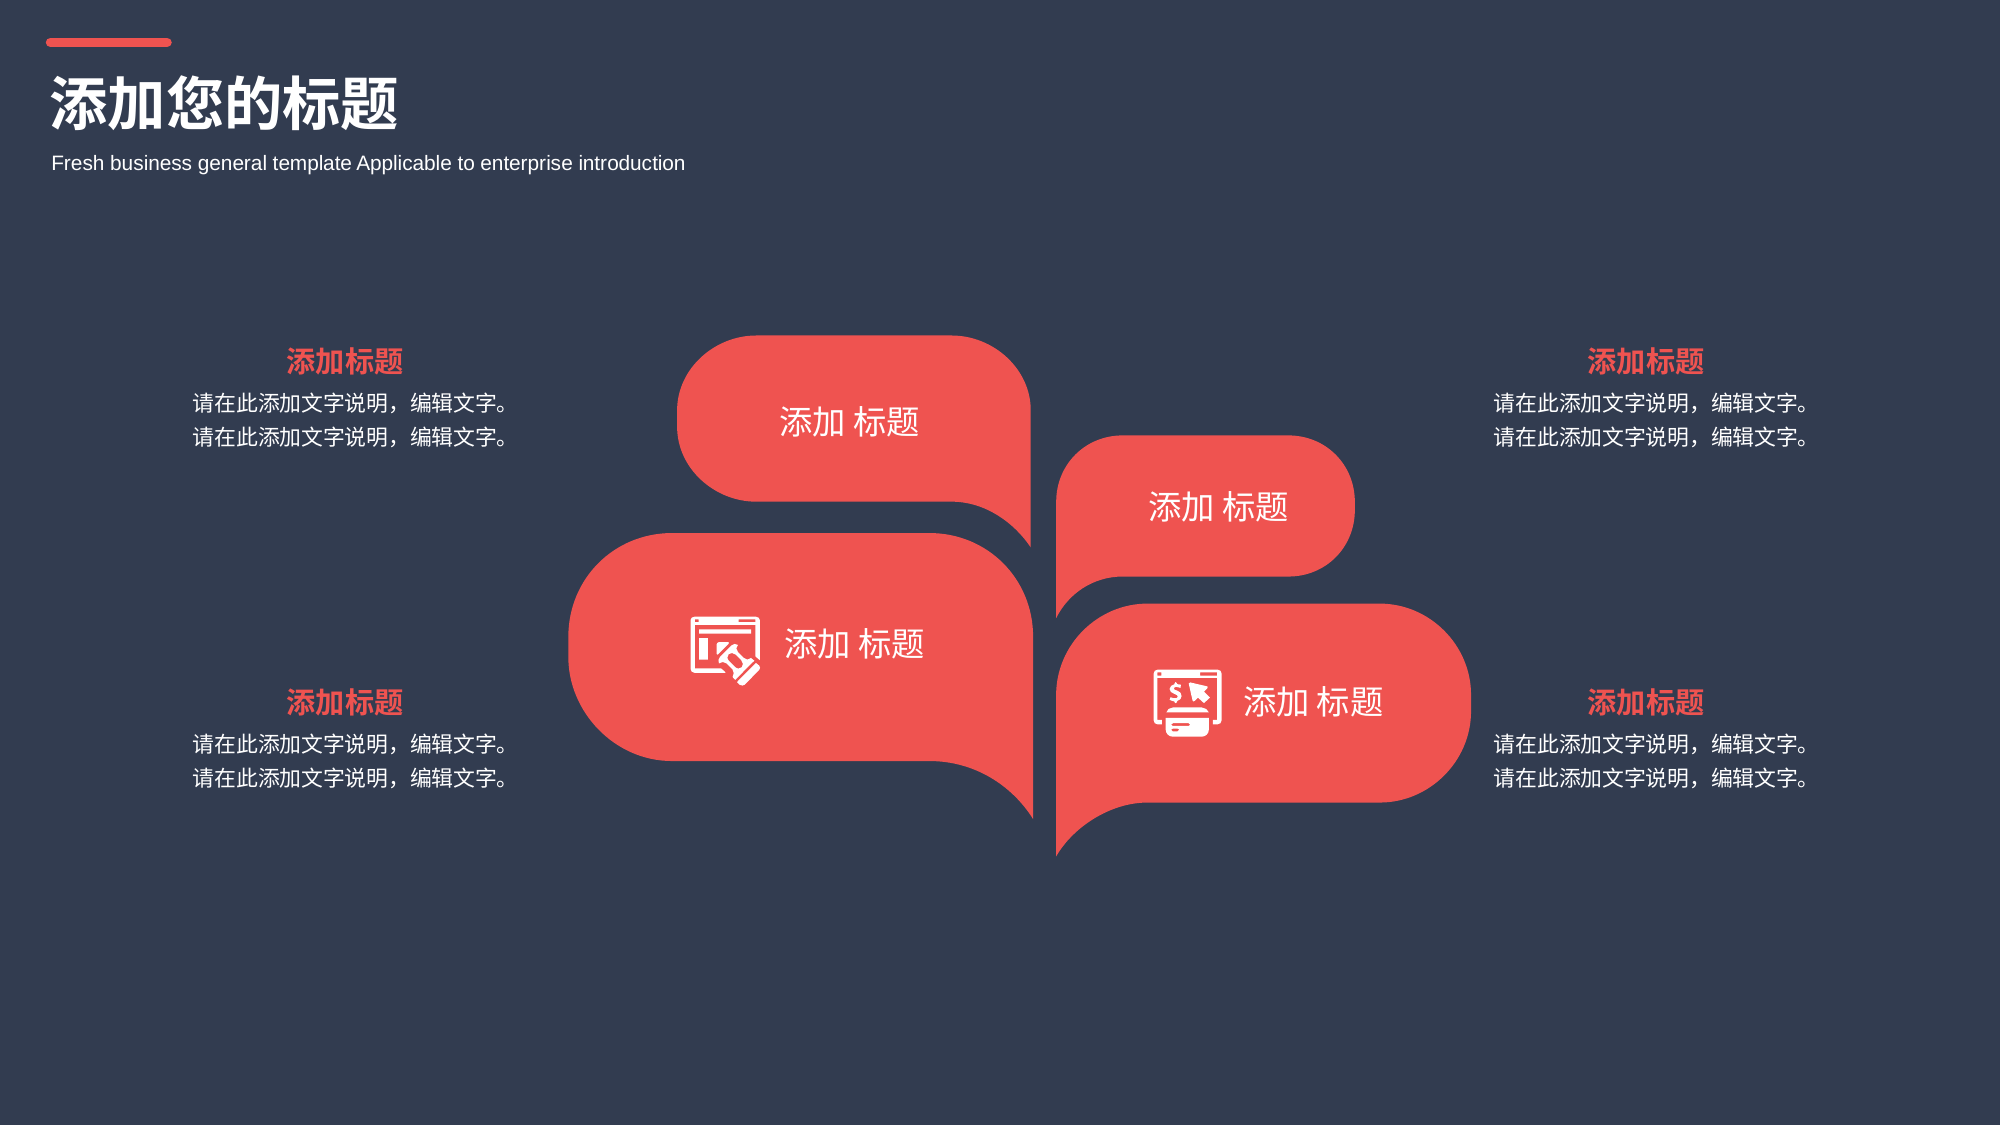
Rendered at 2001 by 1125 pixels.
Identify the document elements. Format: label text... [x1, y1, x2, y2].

text_box 添加标题 [263, 676, 427, 715]
text_box 请在此添加文字说明，编辑文字。请在此添加文字说明，编辑文字。 [1471, 374, 1822, 458]
text_box 请在此添加文字说明，编辑文字。请在此添加文字说明，编辑文字。 [170, 715, 521, 799]
text_box [677, 335, 1031, 548]
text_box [690, 616, 761, 686]
text_box 添加 标题 [1228, 673, 1407, 729]
text_box 添加标题 [1564, 335, 1728, 374]
text_box 添加标题 [1564, 676, 1728, 715]
text_box 添加 标题 [765, 393, 943, 449]
text_box 添加您的标题 [34, 59, 414, 145]
text_box 请在此添加文字说明，编辑文字。请在此添加文字说明，编辑文字。 [1471, 715, 1822, 799]
text_box [1056, 603, 1472, 857]
text_box 请在此添加文字说明，编辑文字。请在此添加文字说明，编辑文字。 [170, 374, 521, 458]
text_box 添加标题 [263, 335, 427, 374]
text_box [1153, 669, 1222, 737]
text_box 添加 标题 [769, 616, 948, 671]
text_box Fresh business general template Applicable to enterprise introduction [36, 142, 701, 182]
text_box [1056, 435, 1355, 619]
text_box 添加 标题 [1133, 478, 1312, 534]
text_box [568, 533, 1034, 820]
